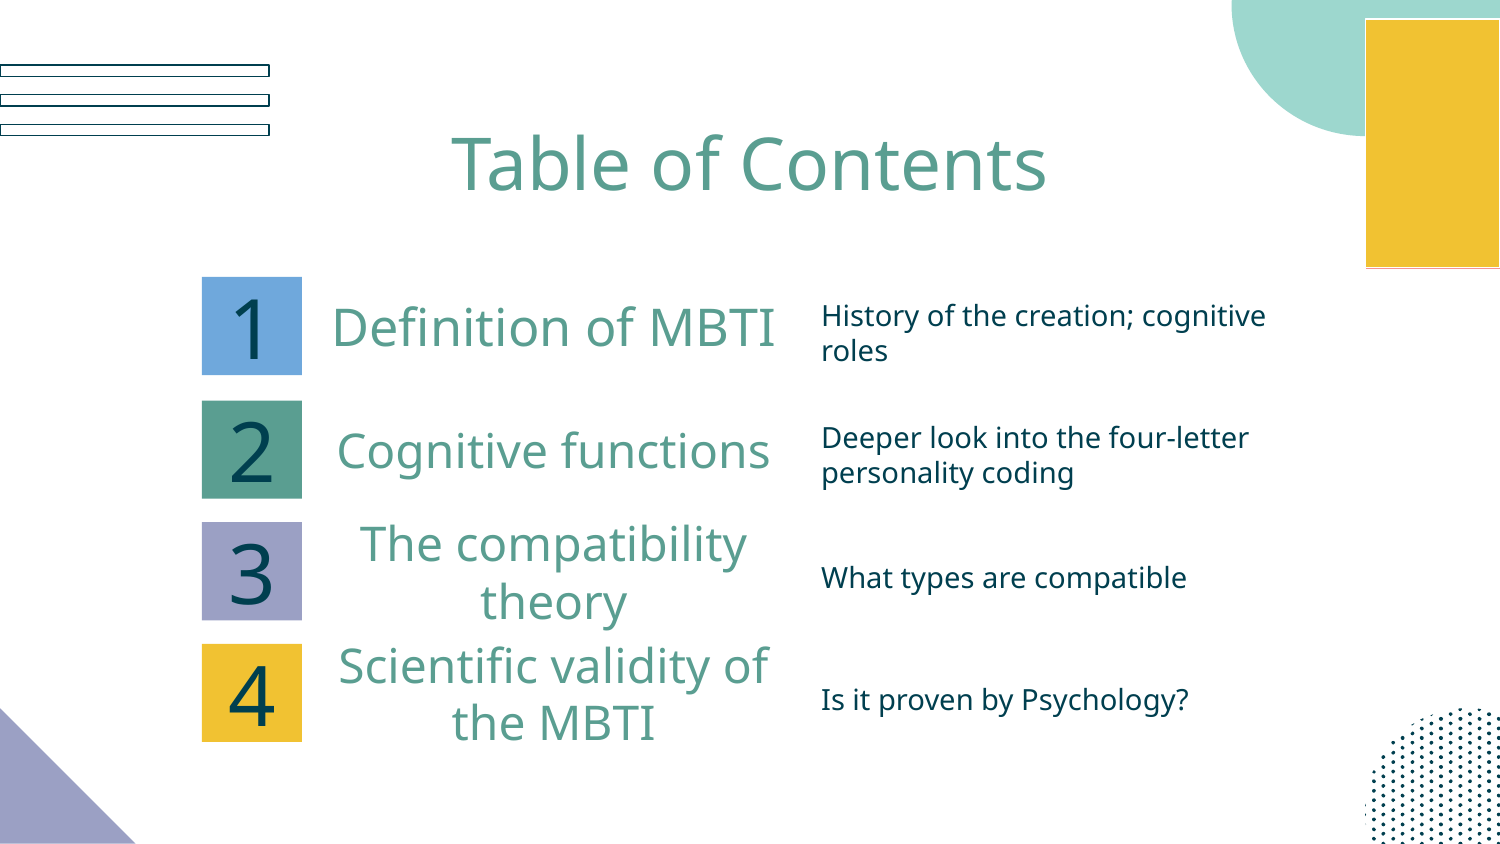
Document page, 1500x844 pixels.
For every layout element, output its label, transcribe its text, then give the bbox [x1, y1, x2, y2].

title Table of Contents [134, 114, 1365, 209]
title 2 [201, 400, 302, 499]
subtitle What types are compatible [805, 525, 1340, 629]
title Cognitive functions [301, 414, 806, 485]
title Scientific validity of the MBTI [314, 657, 794, 729]
title The compatibility theory [314, 535, 794, 607]
subtitle Deeper look into the four-letter personality coding [805, 402, 1340, 507]
title 4 [201, 643, 302, 742]
subtitle Is it proven by Psychology? [805, 647, 1340, 751]
title Definition of MBTI [314, 290, 794, 362]
text_box [1365, 18, 1500, 268]
title 3 [201, 522, 302, 621]
title 1 [201, 276, 302, 376]
subtitle History of the creation; cognitive roles [805, 280, 1340, 385]
